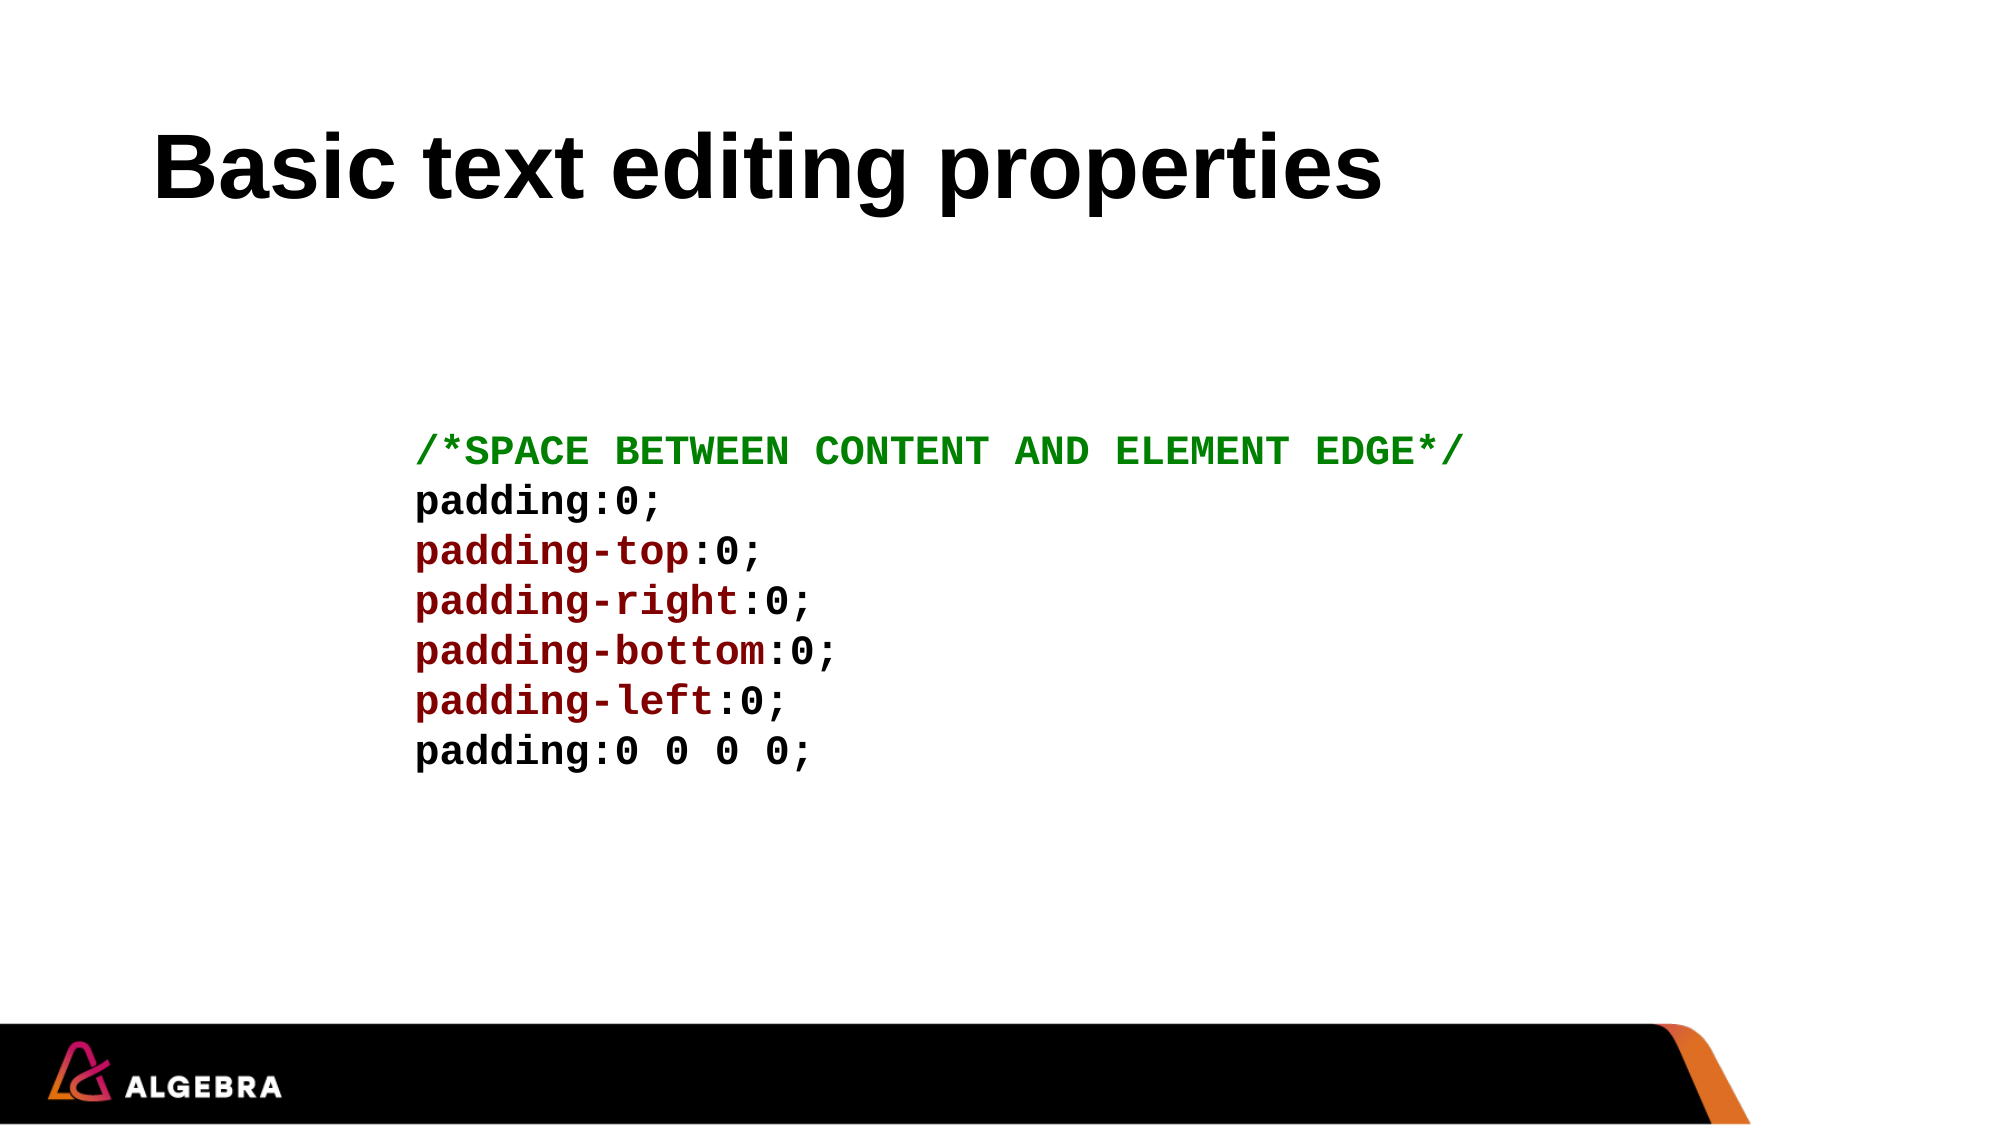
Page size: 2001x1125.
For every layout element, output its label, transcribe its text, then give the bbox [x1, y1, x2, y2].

picture [0, 1023, 1958, 1125]
text_box /*SPACE BETWEEN CONTENT AND ELEMENT EDGE*/ padding:0; padding-top:0; padding-right:0; padding-bottom:0; padding-left:0; padding:0 0 0 0; [299, 415, 1742, 781]
title Basic text editing properties [137, 59, 1863, 278]
